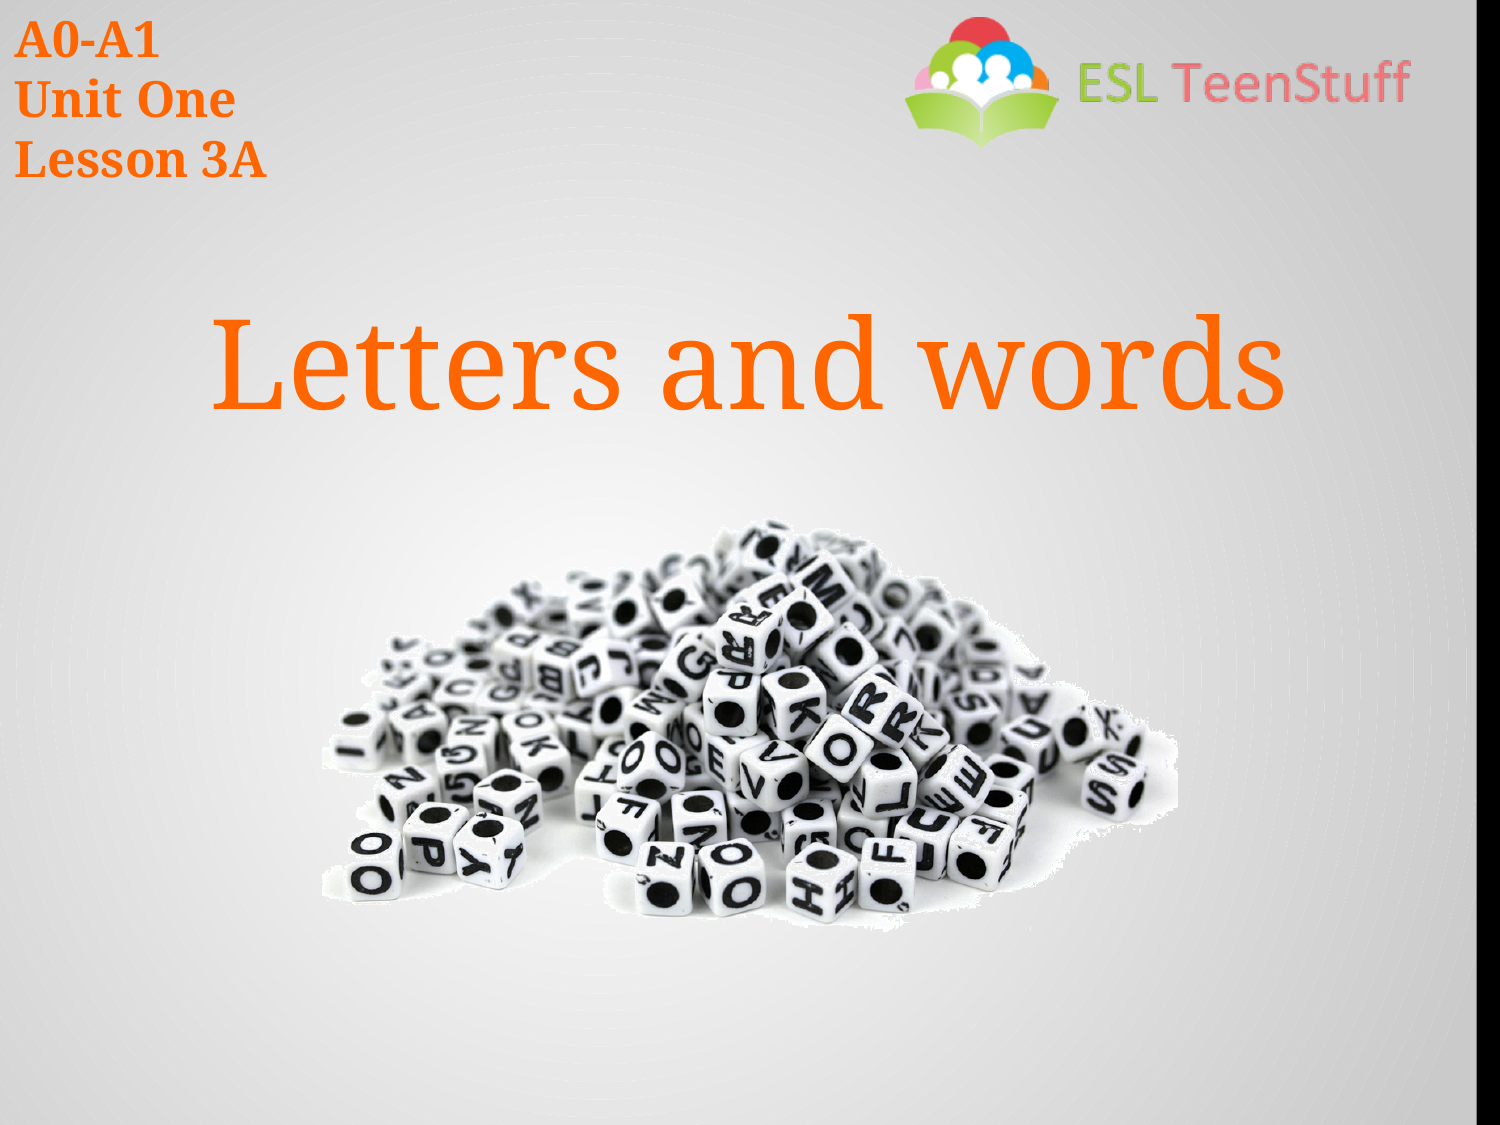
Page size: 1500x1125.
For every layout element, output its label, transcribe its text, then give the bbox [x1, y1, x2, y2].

text_box A0-A1 Unit One Lesson 3A [0, 0, 321, 195]
text_box Letters and words [104, 277, 1395, 442]
picture [904, 17, 1412, 150]
picture [321, 511, 1179, 948]
